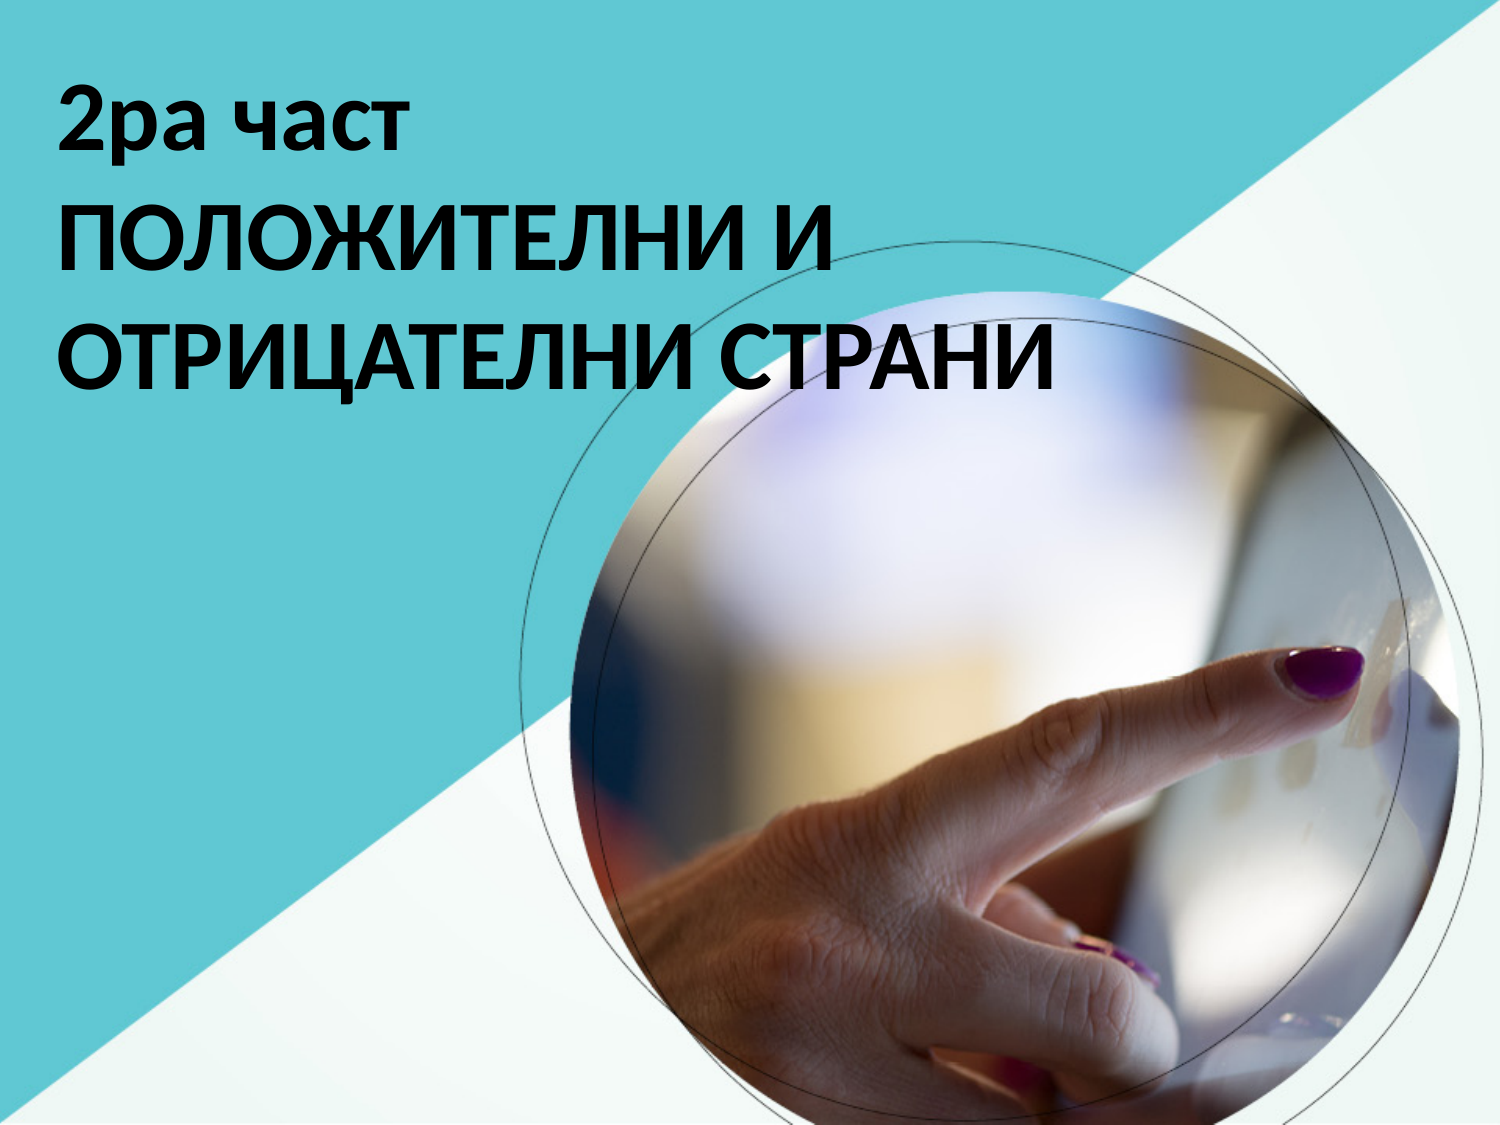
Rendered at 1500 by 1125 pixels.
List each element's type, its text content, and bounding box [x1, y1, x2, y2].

text_box 2ра част ПОЛОЖИТЕЛНИ И ОТРИЦАТЕЛНИ СТРАНИ [41, 42, 1161, 418]
picture [0, 0, 1500, 1125]
